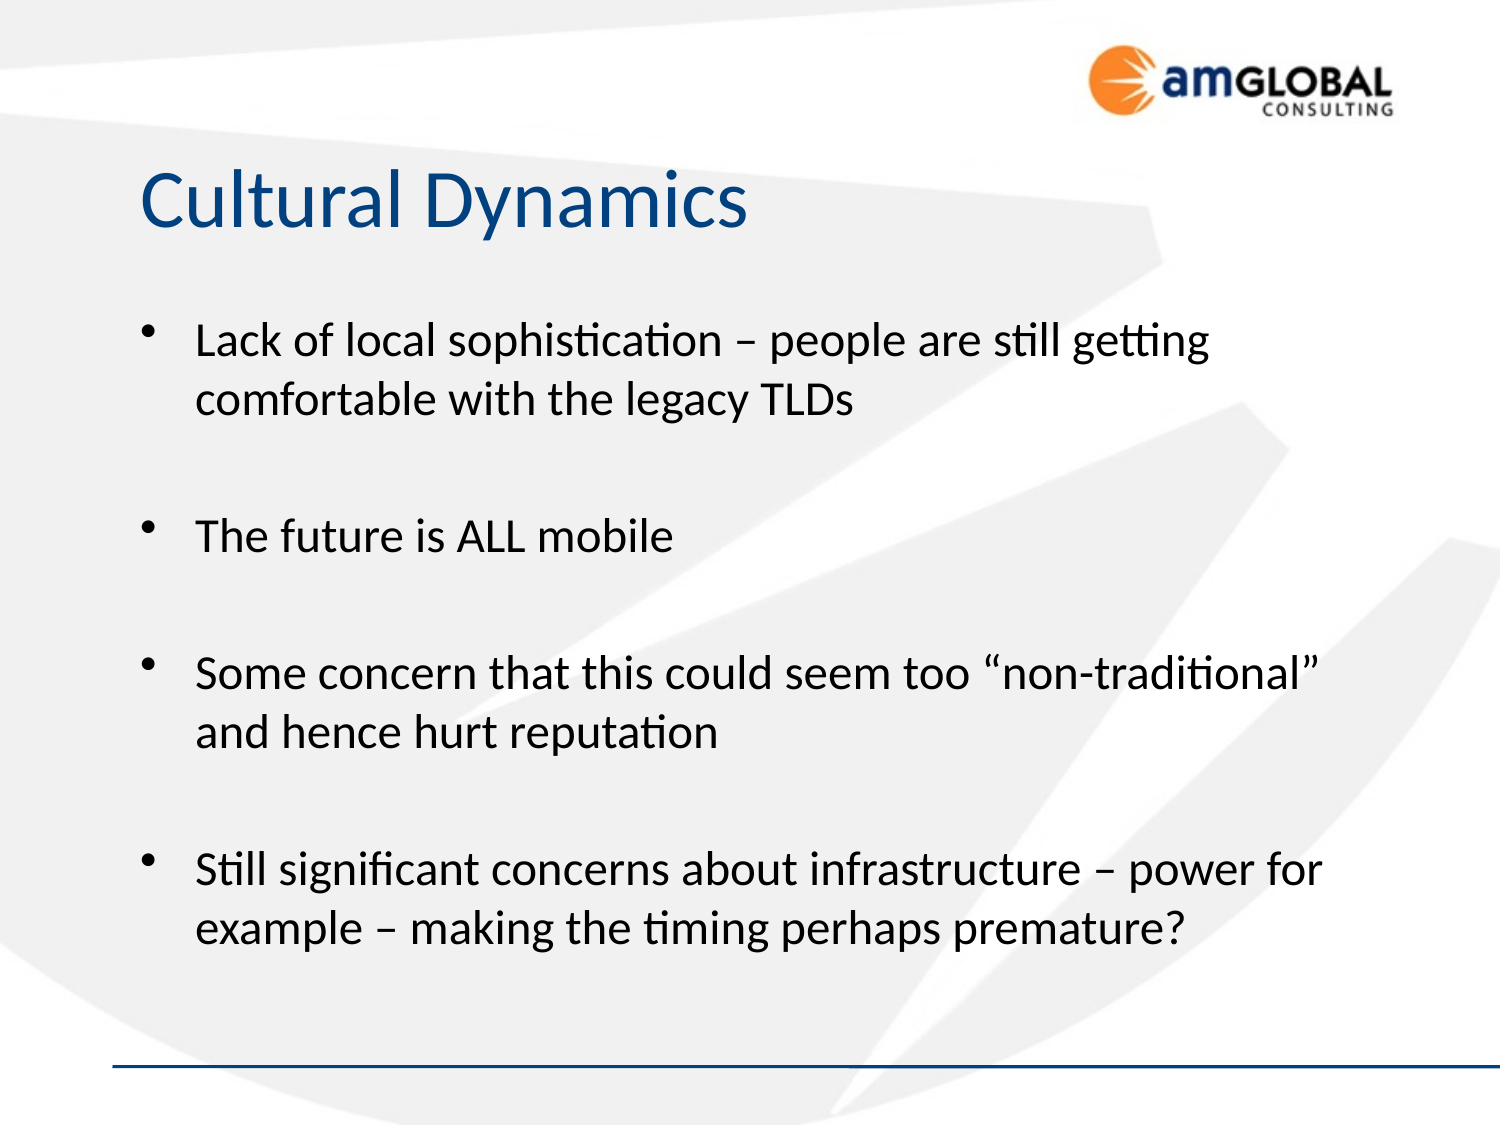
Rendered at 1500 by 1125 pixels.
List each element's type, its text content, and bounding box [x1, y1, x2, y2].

title Cultural Dynamics [125, 99, 1500, 288]
picture [0, 0, 1500, 1125]
list Lack of local sophistication – people are still getting comfortable with the legacy TLDs The future is ALL mobile Some concern that this could seem too “non-traditional” and hence hurt reputation Still significant concerns about infrastructure – power for example – making the timing perhaps premature? [125, 299, 1375, 968]
